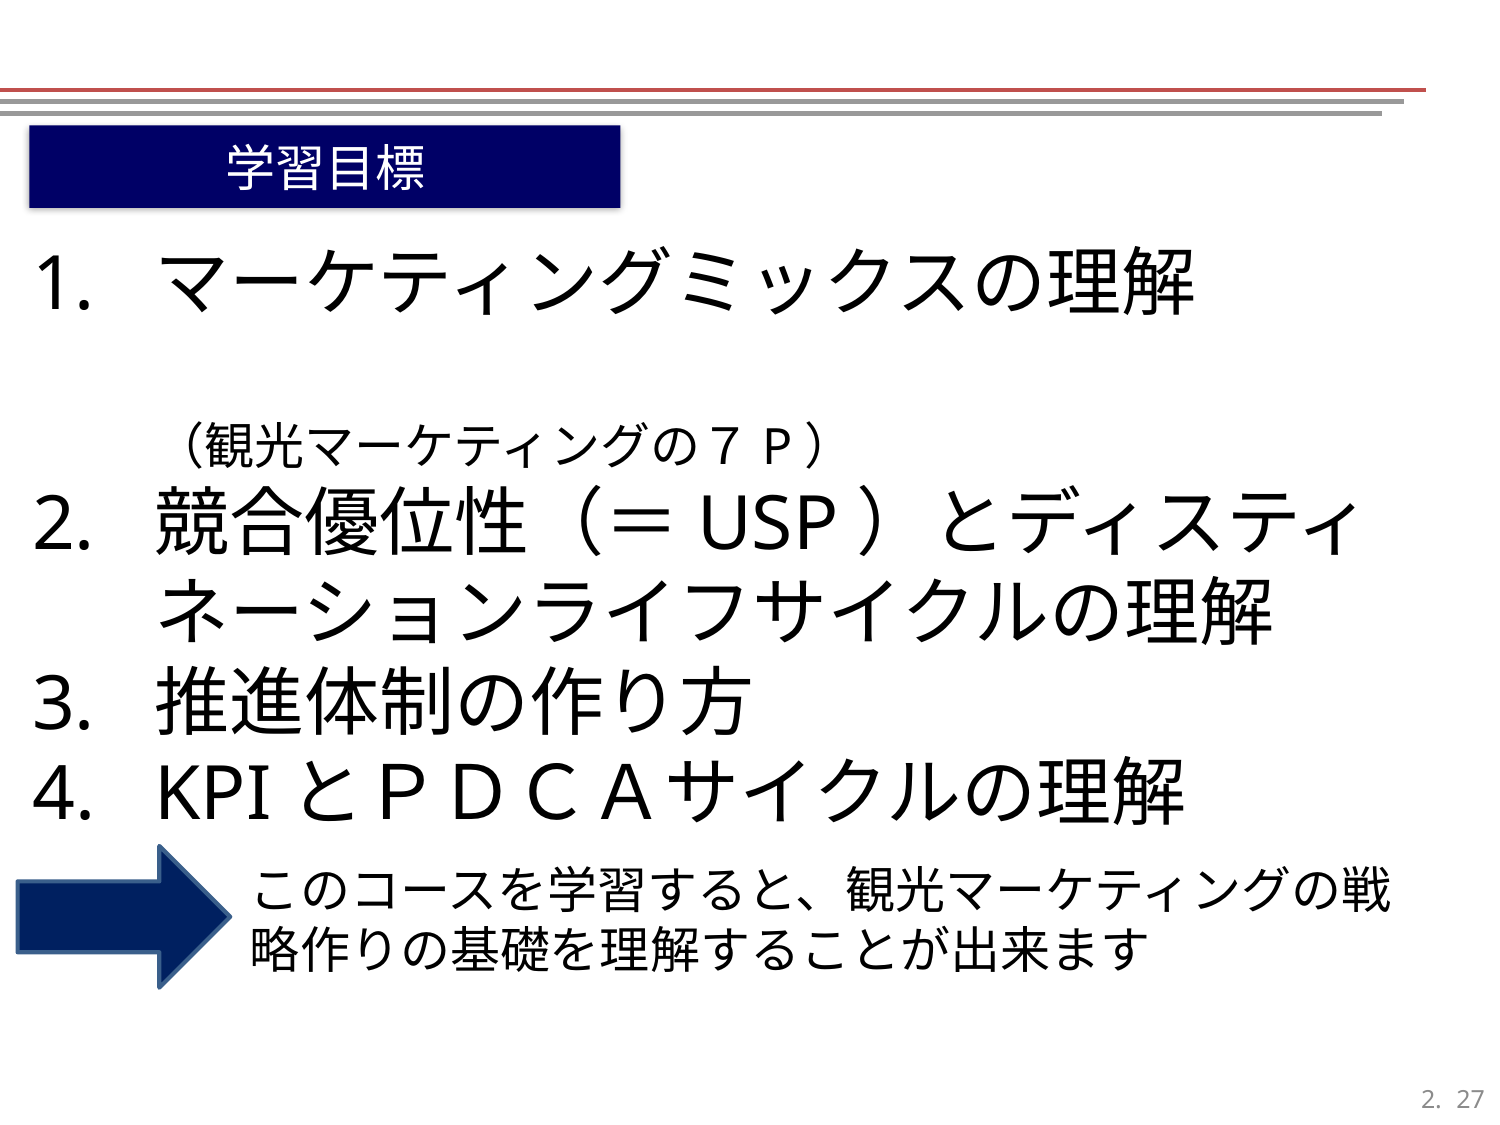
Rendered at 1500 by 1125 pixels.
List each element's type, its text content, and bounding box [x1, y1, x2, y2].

text_box 学習目標 [29, 125, 621, 208]
text_box このコースを学習すると、観光マーケティングの戦略作りの基礎を理解することが出来ます [235, 851, 1440, 987]
text_box [15, 844, 233, 990]
slide_number 26 [1381, 1065, 1500, 1125]
text_box マーケティングミックスの理解 （観光マーケティングの７P） 競合優位性（＝USP）とディスティネーションライフサイクルの理解 推進体制の作り方 KPIとＰＤＣＡサイクルの理解 [17, 227, 1459, 843]
